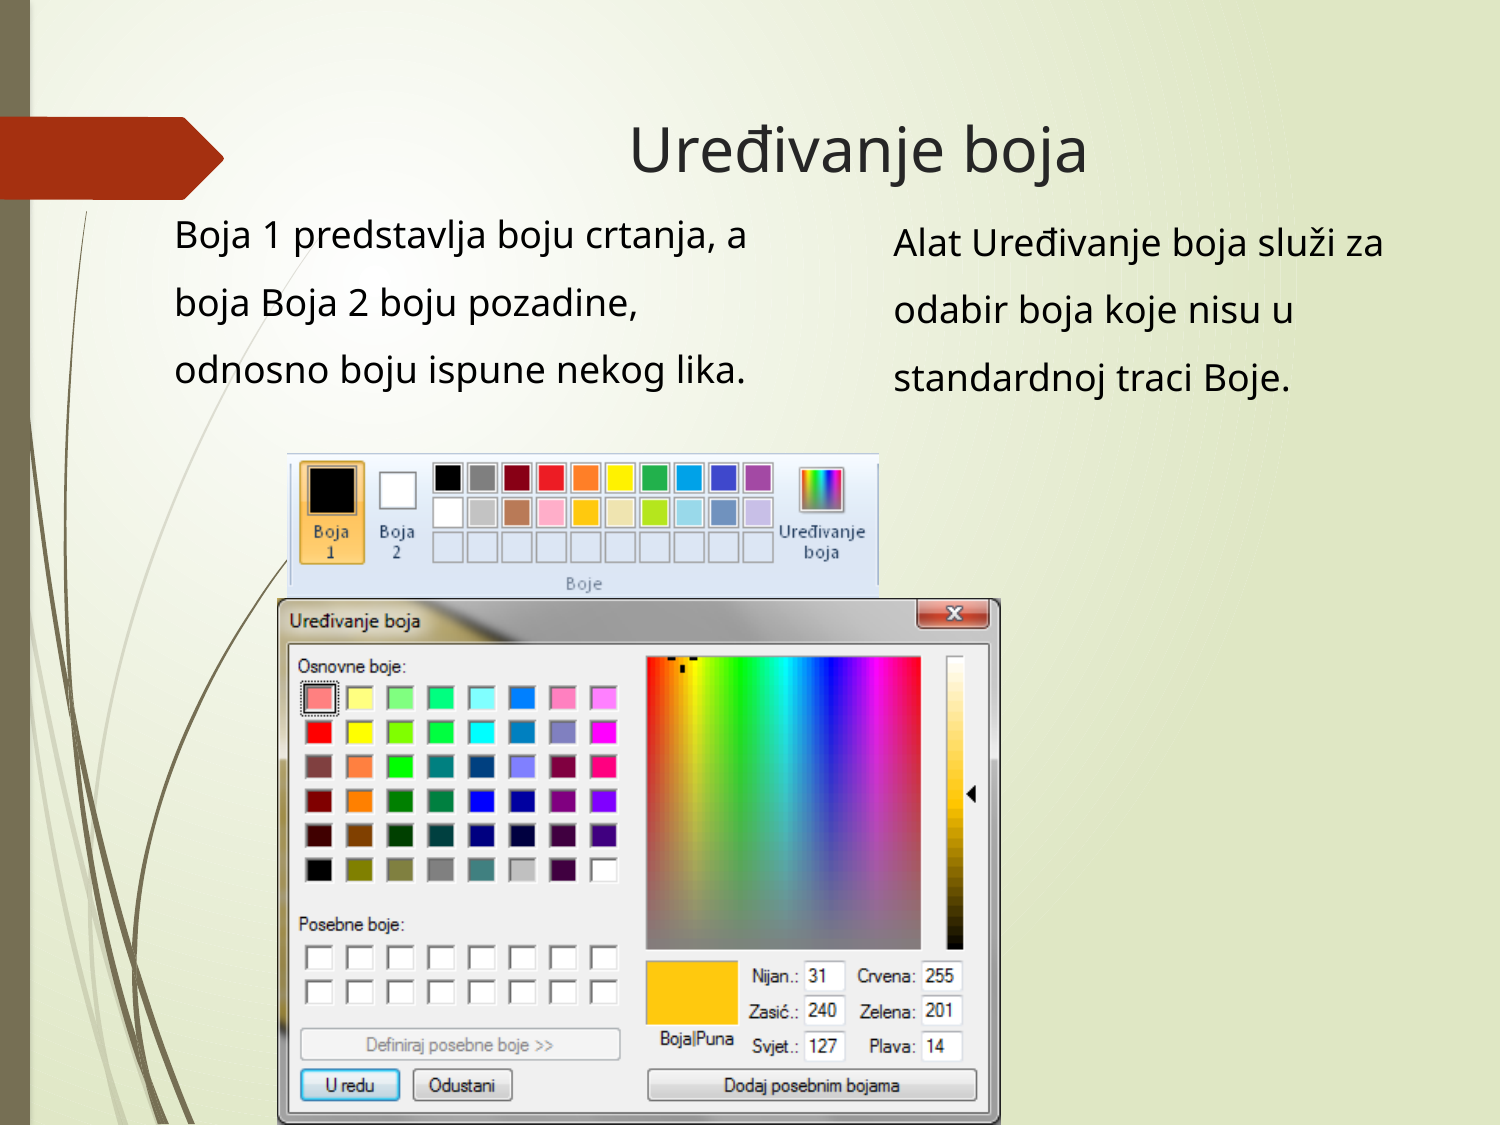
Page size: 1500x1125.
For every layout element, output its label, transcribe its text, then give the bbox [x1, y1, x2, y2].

title Uređivanje boja [319, 102, 1400, 313]
text_box Alat Uređivanje boja služi za odabir boja koje nisu u standardnoj traci Boje. [878, 188, 1493, 406]
text_box Boja 1 predstavlja boju crtanja, a boja Boja 2 boju pozadine, odnosno boju ispune nekog lika. [159, 181, 798, 399]
picture [287, 453, 879, 598]
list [277, 598, 1002, 1125]
